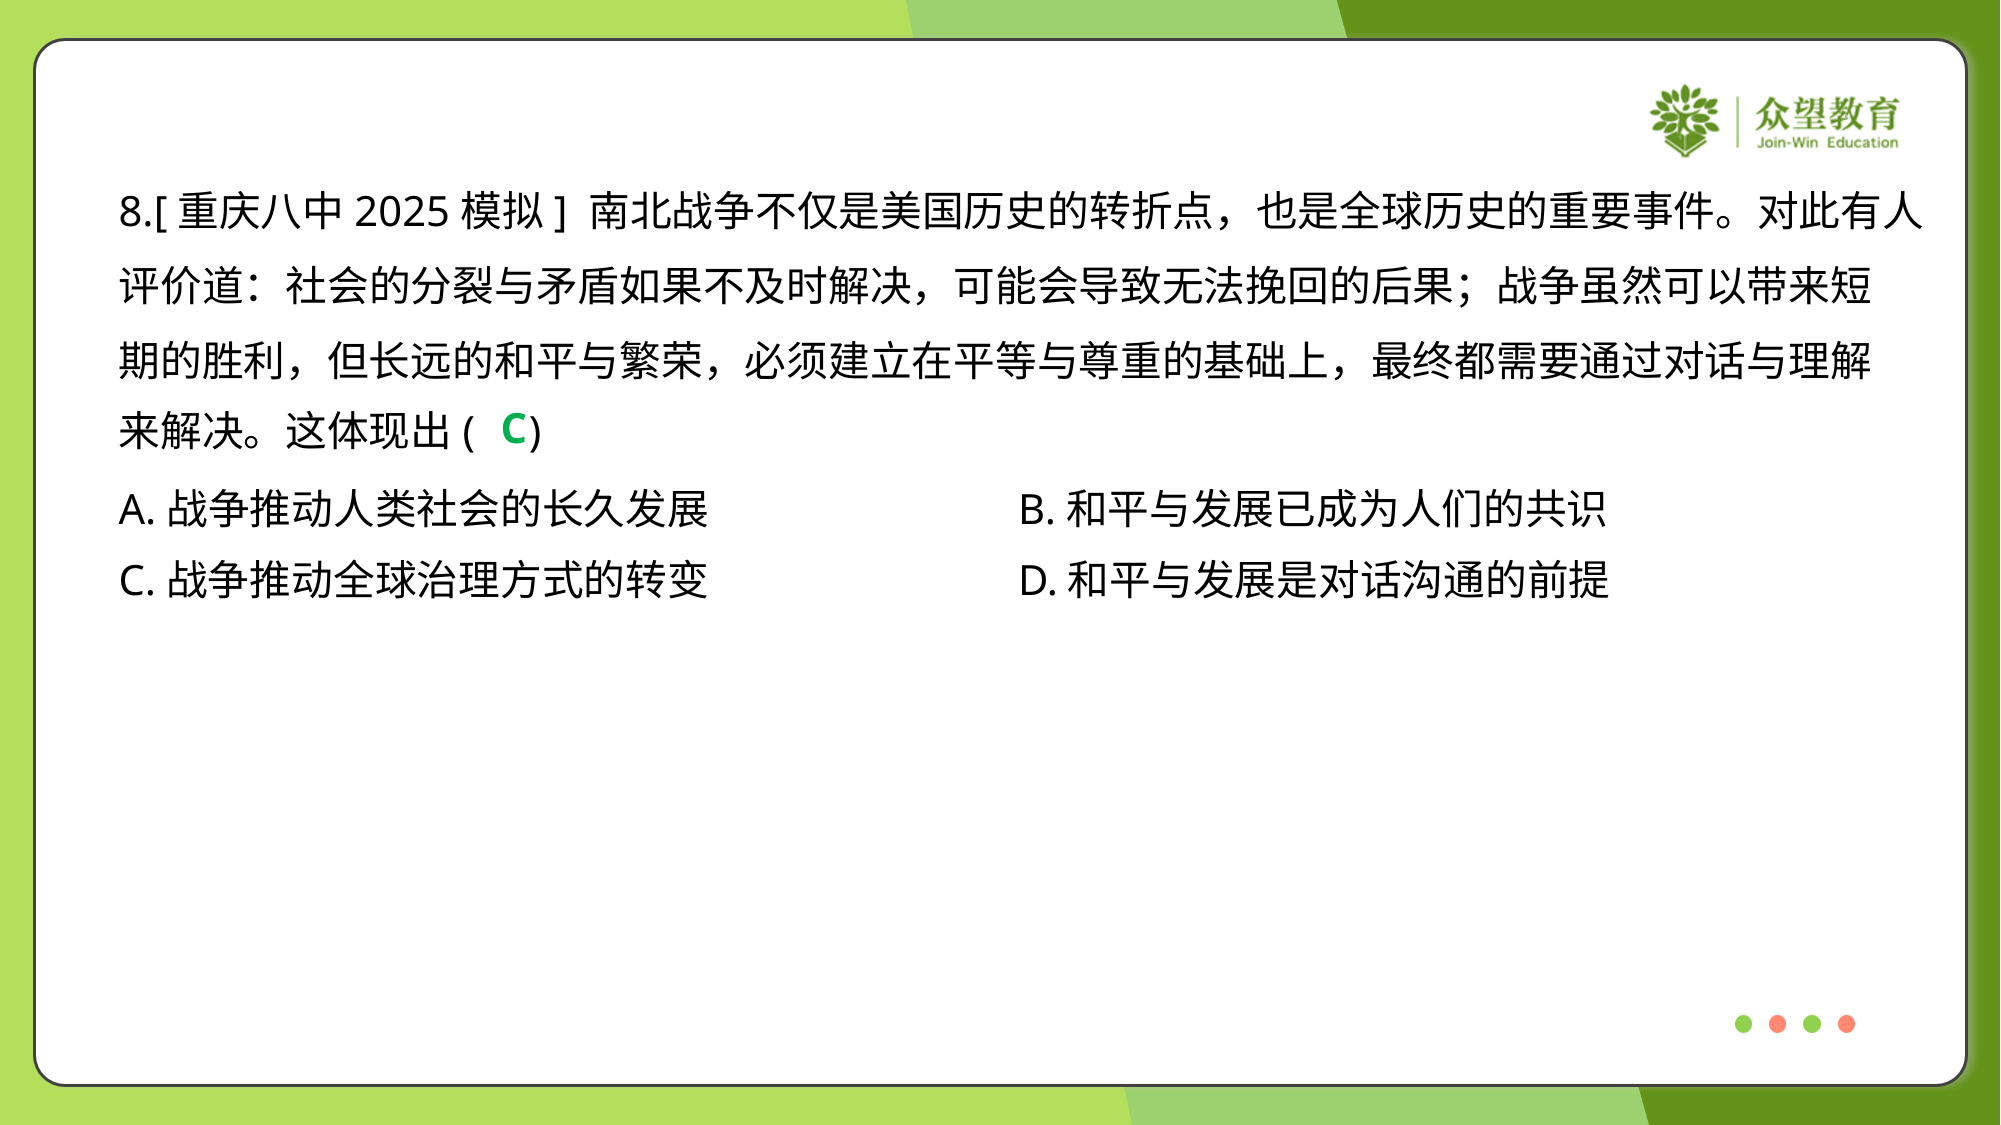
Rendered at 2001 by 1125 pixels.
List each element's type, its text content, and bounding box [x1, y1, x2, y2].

text_box A.战争推动人类社会的长久发展 B.和平与发展已成为人们的共识 C.战争推动全球治理方式的转变 D.和平与发展是对话沟通的前提 [118, 457, 1883, 597]
text_box C [484, 381, 543, 446]
text_box 8.[重庆八中2025模拟] 南北战争不仅是美国历史的转折点，也是全球历史的重要事件。对此有人 评价道：社会的分裂与矛盾如果不及时解决，可能会导致无法挽回的后果；战争虽然可以带来短 期的胜利，但长远的和平与繁荣，必须建立在平等与尊重的基础上，最终都需要通过对话与理解 来解决。这体现出( ) [118, 159, 1883, 448]
picture [0, 0, 2000, 1125]
